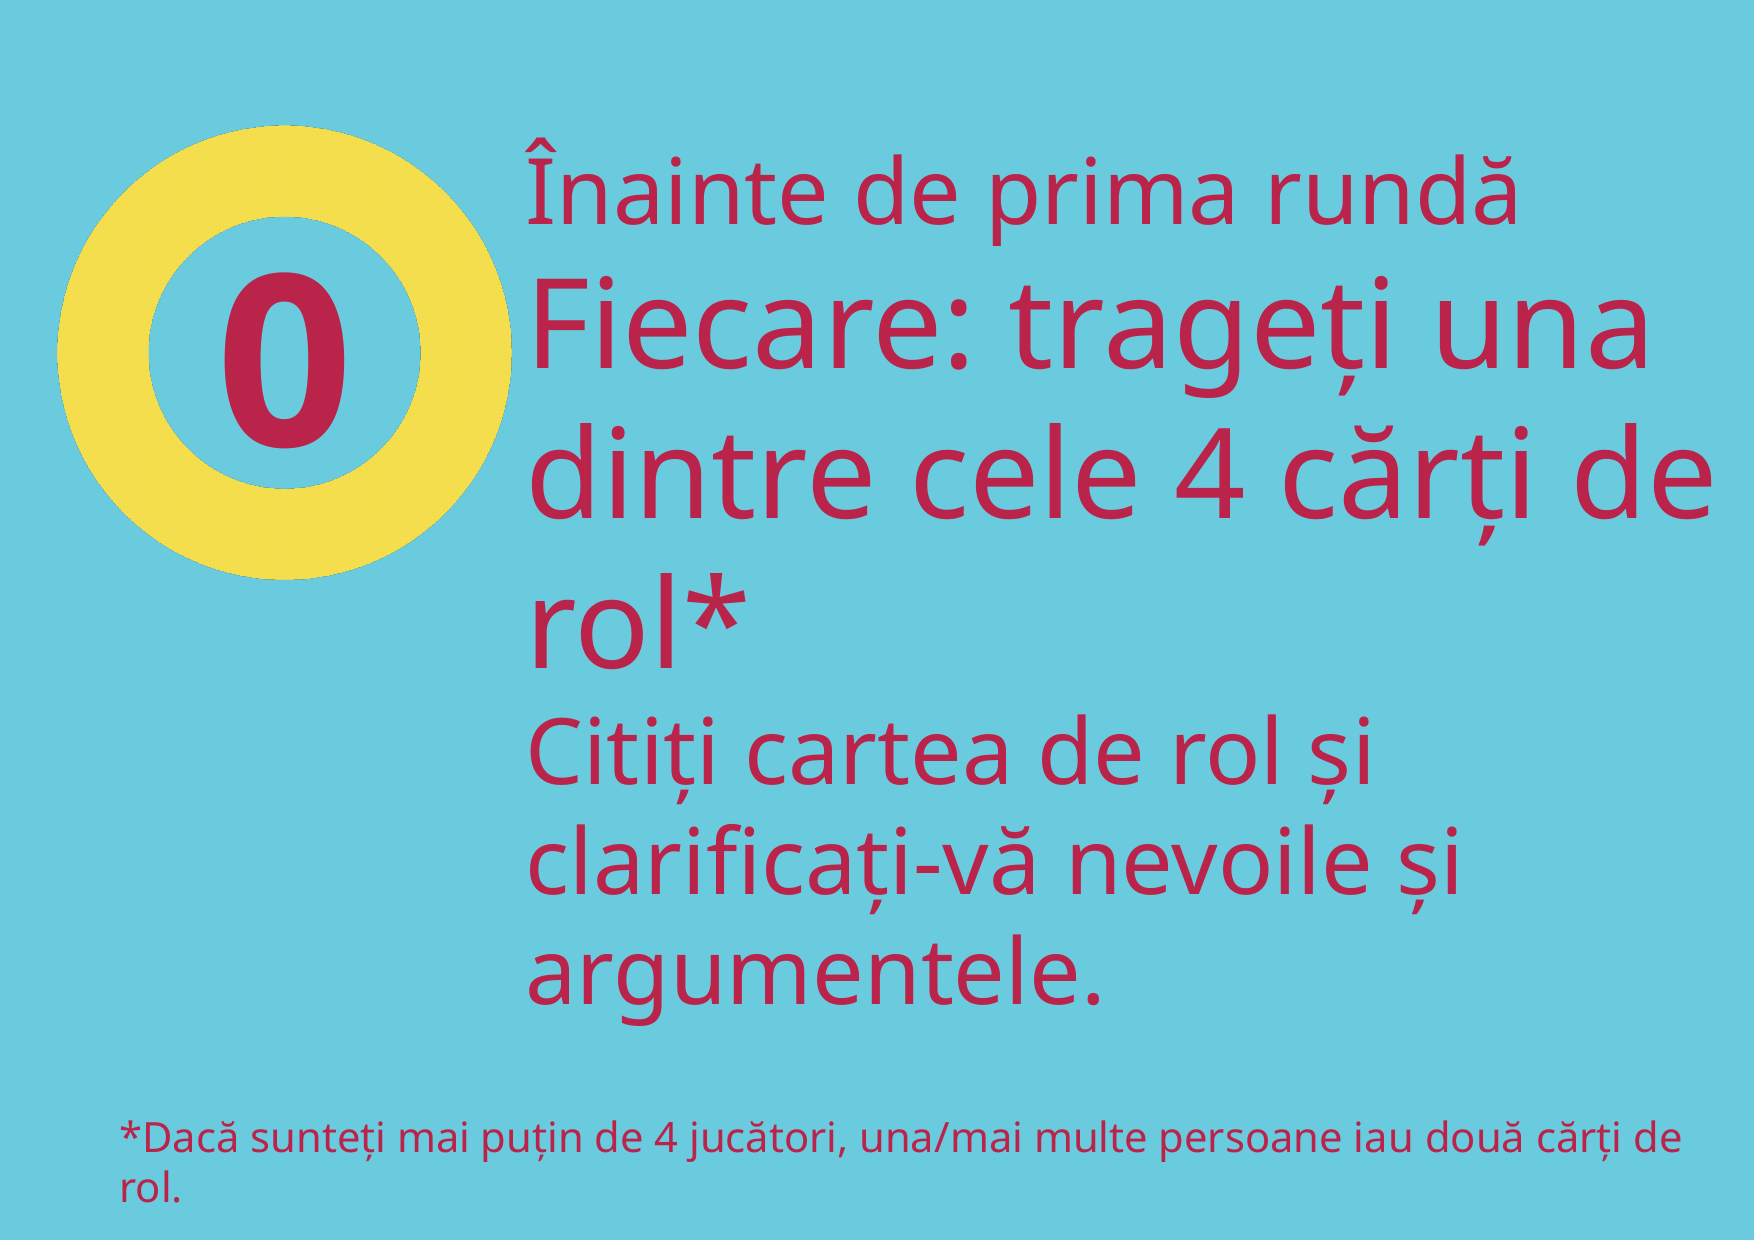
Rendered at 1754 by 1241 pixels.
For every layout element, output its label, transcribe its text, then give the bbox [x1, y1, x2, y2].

text_box Înainte de prima rundă Fiecare: trageți una dintre cele 4 cărți de rol* Citiți cartea de rol și clarificați-vă nevoile și argumentele. [510, 125, 1754, 1131]
text_box *Dacă sunteți mai puțin de 4 jucători, una/mai multe persoane iau două cărți de rol. [104, 1103, 1711, 1218]
picture [57, 125, 512, 580]
